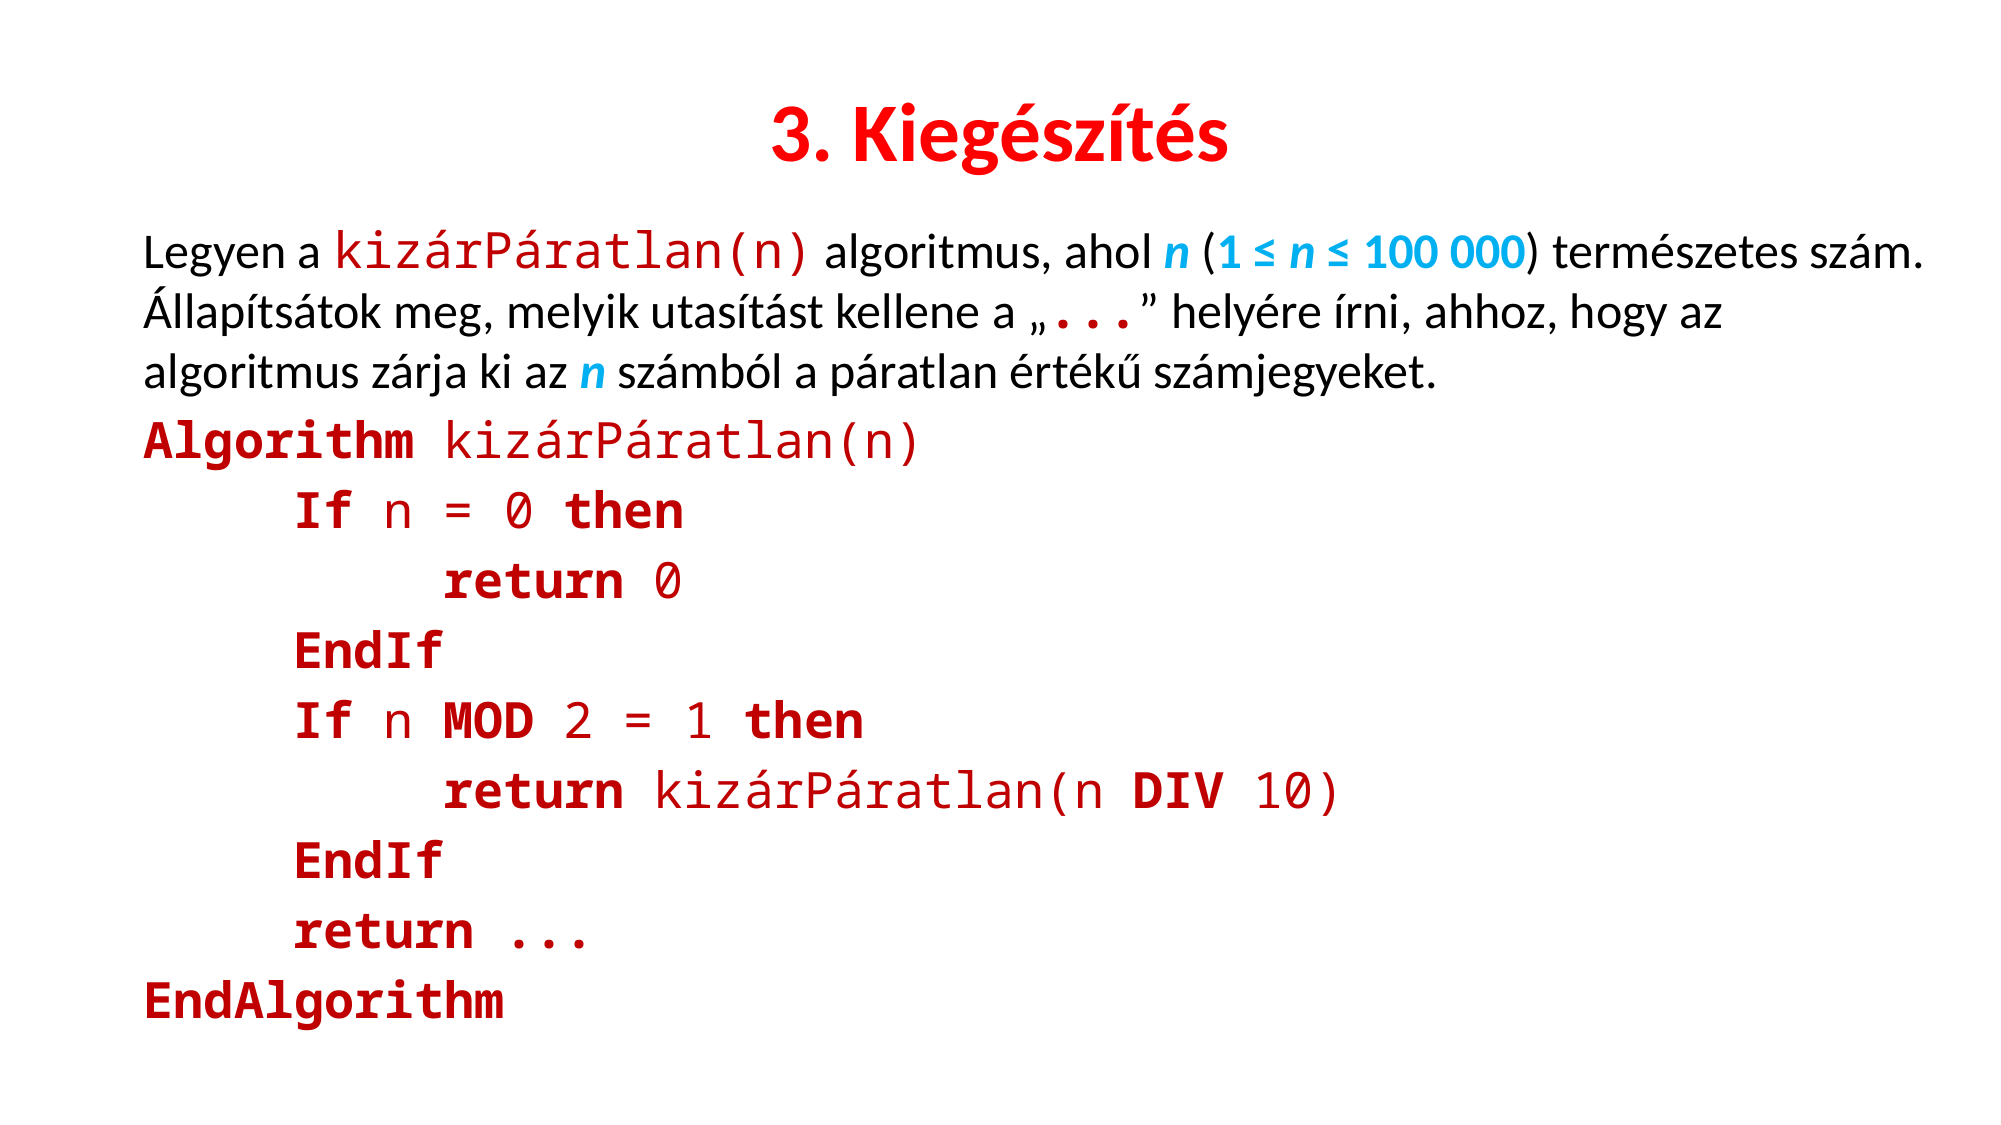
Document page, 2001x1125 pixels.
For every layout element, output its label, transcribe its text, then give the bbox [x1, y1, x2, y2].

title 3. Kiegészítés [99, 45, 1900, 212]
list Legyen a kizárPáratlan(n) algoritmus, ahol n (1 ≤ n ≤ 100 000) természetes szám. Állapítsátok meg, melyik utasítást kellene a „...” helyére írni, ahhoz, hogy az algoritmus zárja ki az n számból a páratlan értékű számjegyeket. Algorithm kizárPáratlan(n) If n = 0 then return 0 EndIf If n MOD 2 = 1 then return kizárPáratlan(n DIV 10) EndIf return ... EndAlgorithm [128, 211, 1956, 1080]
